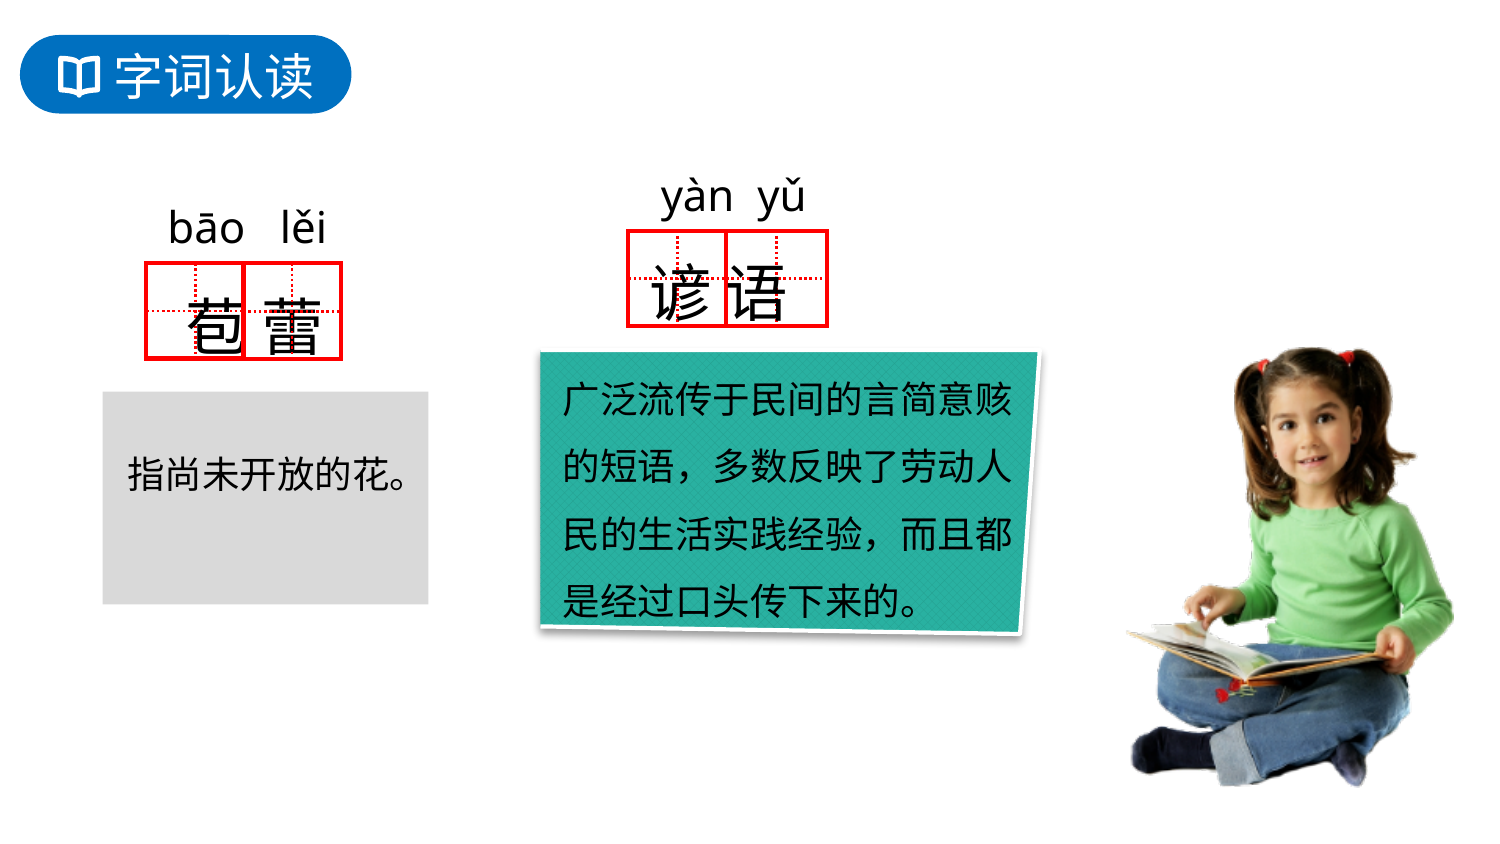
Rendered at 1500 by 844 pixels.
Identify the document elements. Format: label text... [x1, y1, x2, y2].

text_box 广泛流传于民间的言简意赅的短语，多数反映了劳动人民的生活实践经验，而且都是经过口头传下来的。 [551, 347, 1036, 629]
picture [1125, 346, 1454, 788]
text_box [146, 263, 243, 359]
text_box 字词认读 [102, 40, 333, 112]
text_box 指尚未开放的花。 [116, 378, 441, 502]
text_box [540, 369, 551, 627]
text_box bāo lěi [121, 194, 639, 259]
text_box [704, 629, 1021, 635]
text_box 苞 蕾 [145, 259, 597, 369]
text_box [102, 391, 429, 605]
text_box yàn yǔ [638, 162, 919, 227]
text_box 谚 语 [638, 210, 940, 335]
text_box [628, 230, 827, 327]
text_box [243, 263, 341, 360]
text_box [1036, 350, 1040, 405]
